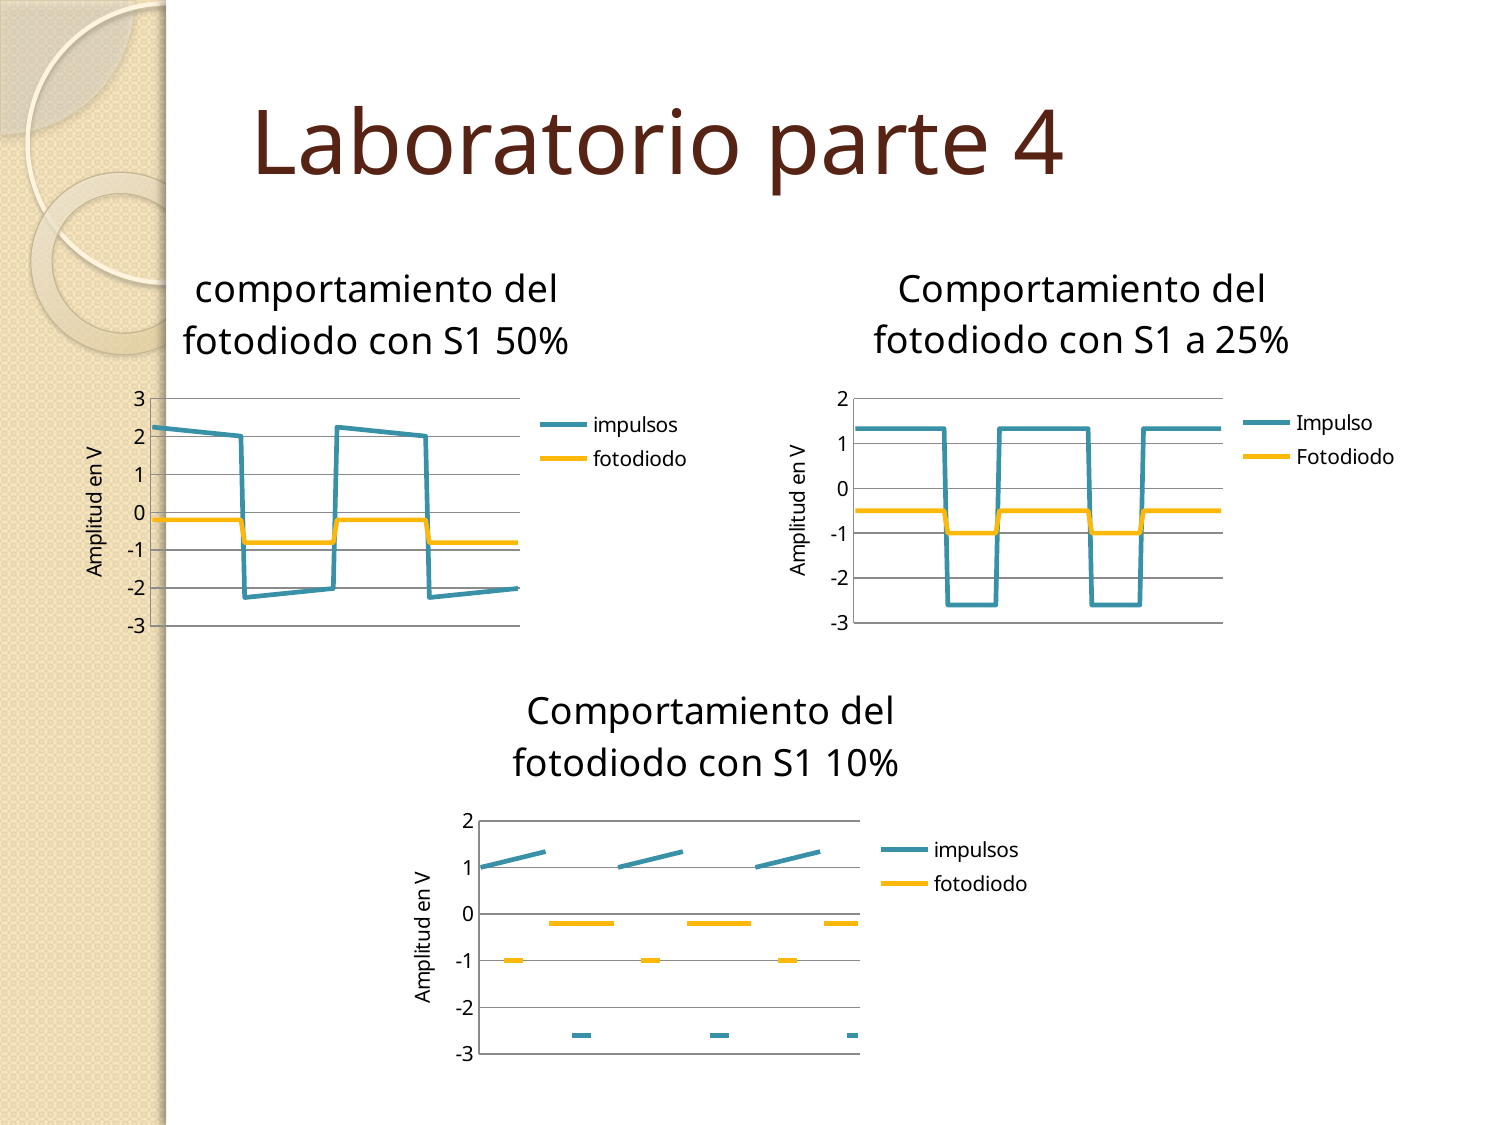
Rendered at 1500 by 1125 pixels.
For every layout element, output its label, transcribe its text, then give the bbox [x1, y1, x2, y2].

chart [46, 234, 707, 649]
chart [374, 656, 1048, 1077]
chart [749, 234, 1415, 646]
title Laboratorio parte 4 [235, 45, 1466, 233]
